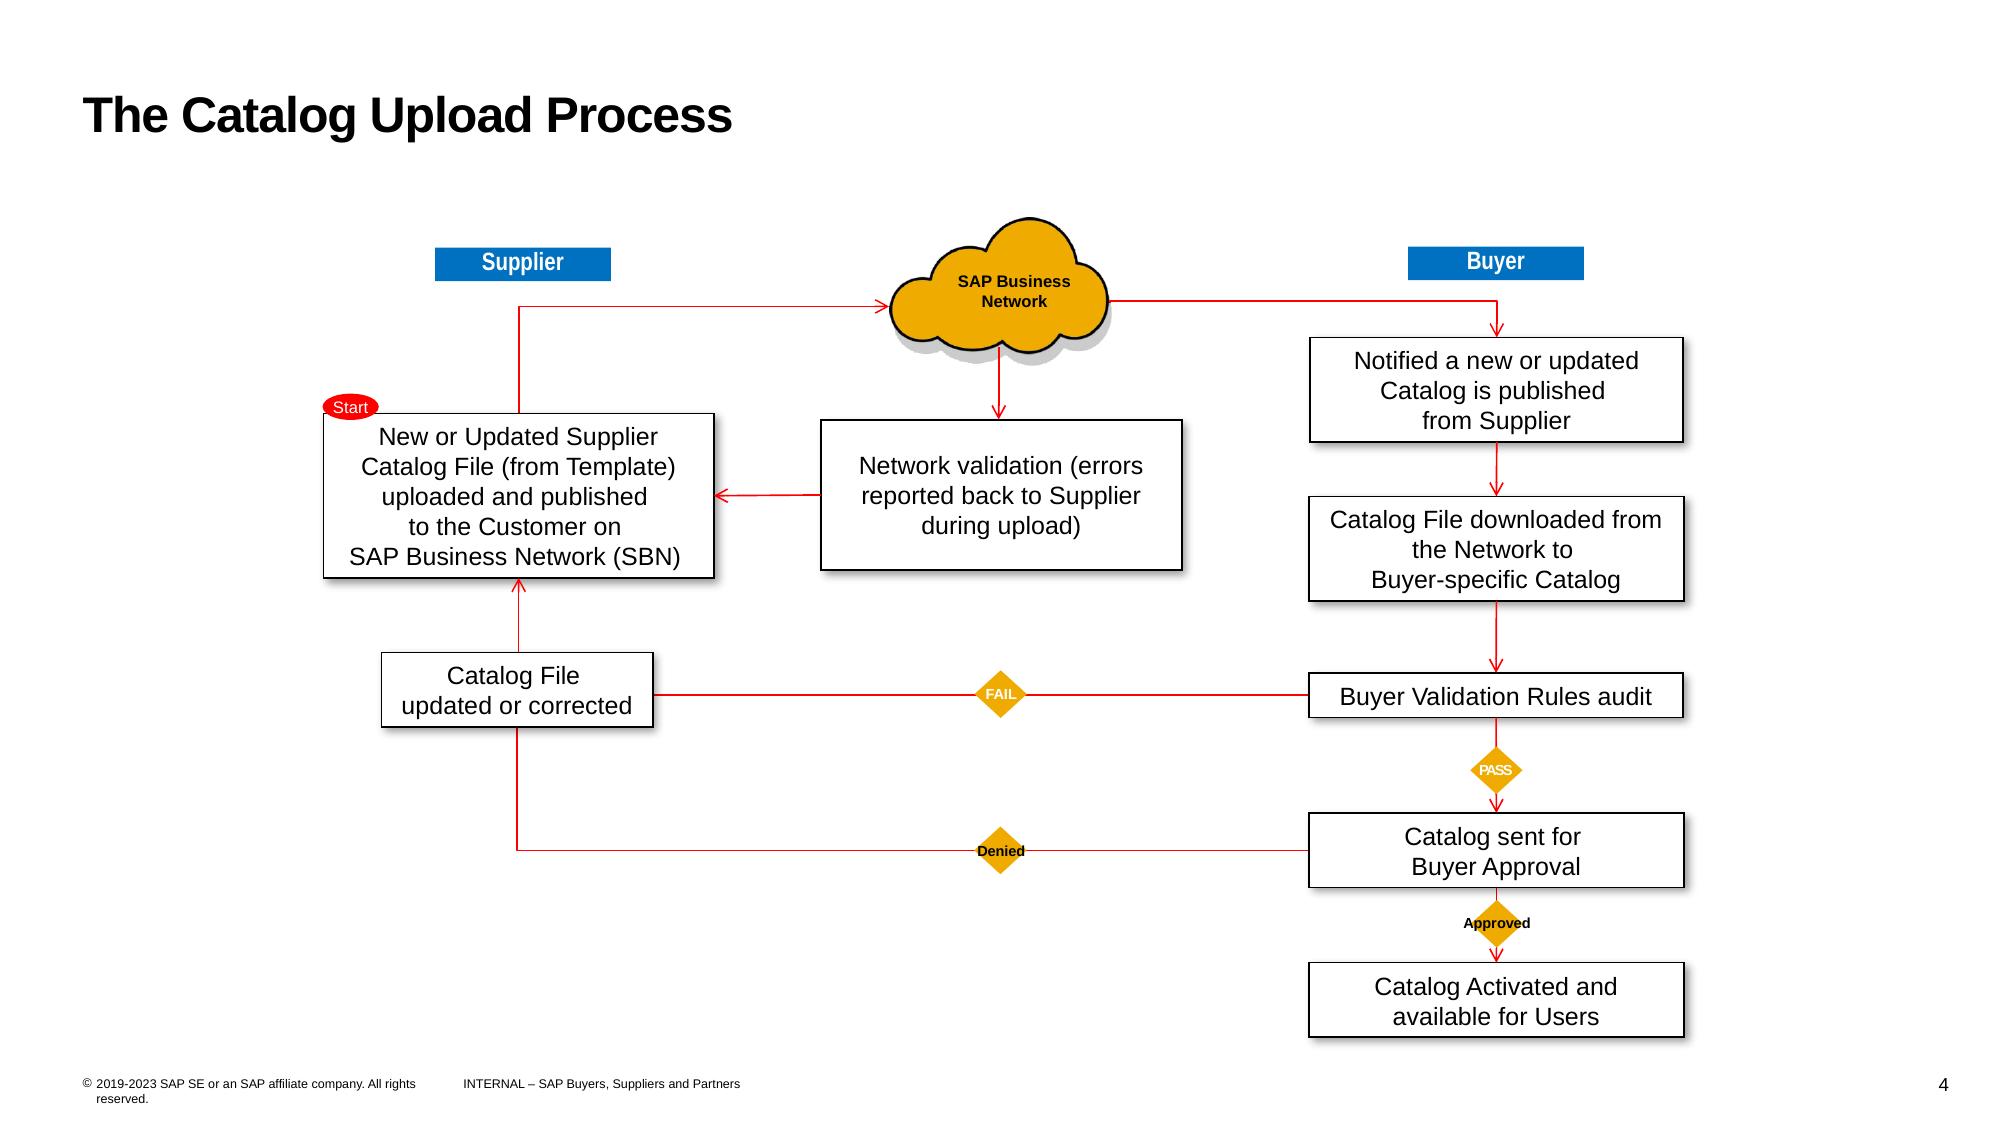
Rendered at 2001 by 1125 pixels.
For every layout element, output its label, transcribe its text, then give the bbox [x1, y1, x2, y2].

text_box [322, 393, 380, 421]
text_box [516, 727, 1310, 851]
text_box Catalog File updated or corrected [381, 652, 654, 727]
text_box [1502, 751, 1512, 760]
text_box Catalog Activated and available for Users [1308, 962, 1684, 1038]
text_box [1518, 766, 1523, 775]
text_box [642, 181, 765, 553]
text_box [1481, 752, 1490, 760]
text_box PASS [1474, 760, 1490, 779]
text_box New or Updated Supplier Catalog File (from Template) uploaded and published to the Customer on SAP Business Network (SBN) [323, 413, 714, 578]
title The Catalog Upload Process [82, 82, 1918, 144]
picture [888, 216, 1112, 366]
text_box Buyer Validation Rules audit [1308, 672, 1684, 718]
text_box [1479, 779, 1490, 789]
text_box Catalog File downloaded from the Network to Buyer-specific Catalog [1308, 496, 1684, 601]
text_box Notified a new or updated Catalog is published from Supplier [1327, 337, 1684, 442]
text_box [518, 578, 1310, 696]
text_box Supplier [433, 246, 612, 283]
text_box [964, 826, 1038, 875]
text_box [1460, 899, 1534, 948]
text_box [1502, 779, 1513, 790]
text_box Catalog sent for Buyer Approval [1308, 813, 1684, 888]
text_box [974, 669, 1028, 719]
text_box Buyer [1407, 245, 1585, 282]
text_box PASS [1502, 760, 1518, 779]
text_box Network validation (errors reported back to Supplier during upload) [820, 419, 1182, 570]
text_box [1286, 126, 1321, 514]
